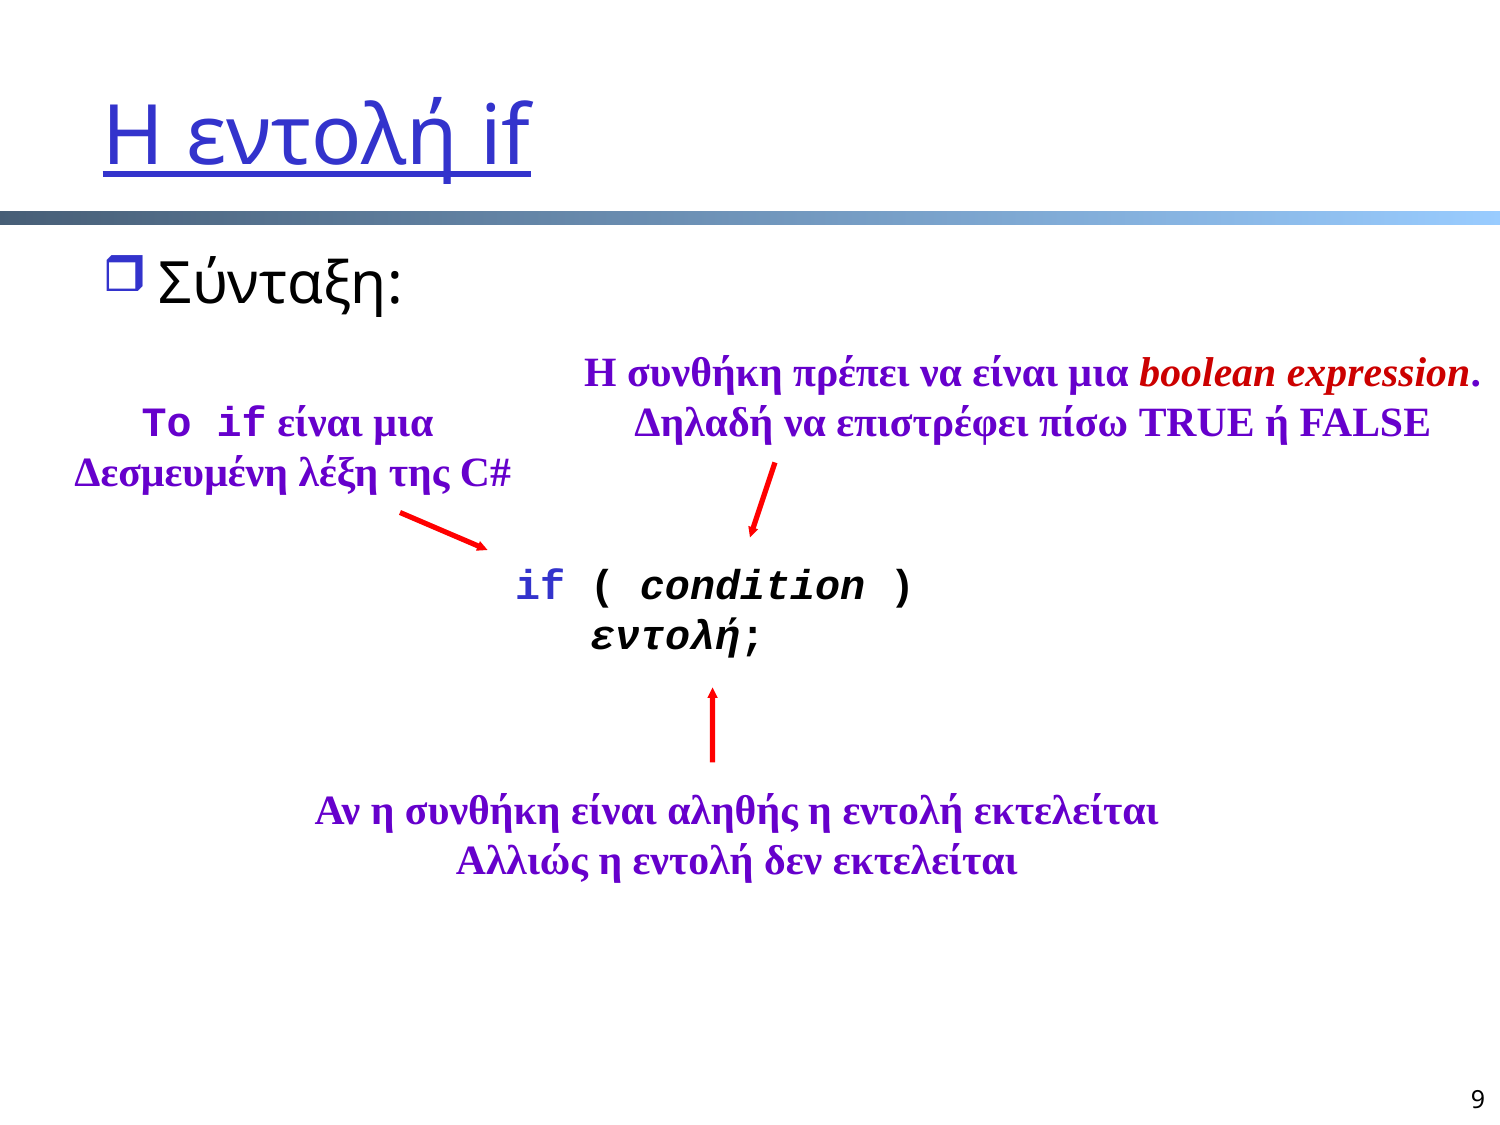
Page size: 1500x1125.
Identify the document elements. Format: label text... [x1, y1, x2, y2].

text_box if ( condition ) εντολή; [500, 550, 930, 665]
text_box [296, 687, 1178, 891]
list Σύνταξη: [87, 237, 1363, 361]
slide_number 9 [1150, 1049, 1500, 1125]
title Η εντολή if [87, 37, 1363, 225]
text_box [57, 386, 529, 551]
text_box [566, 336, 1500, 538]
